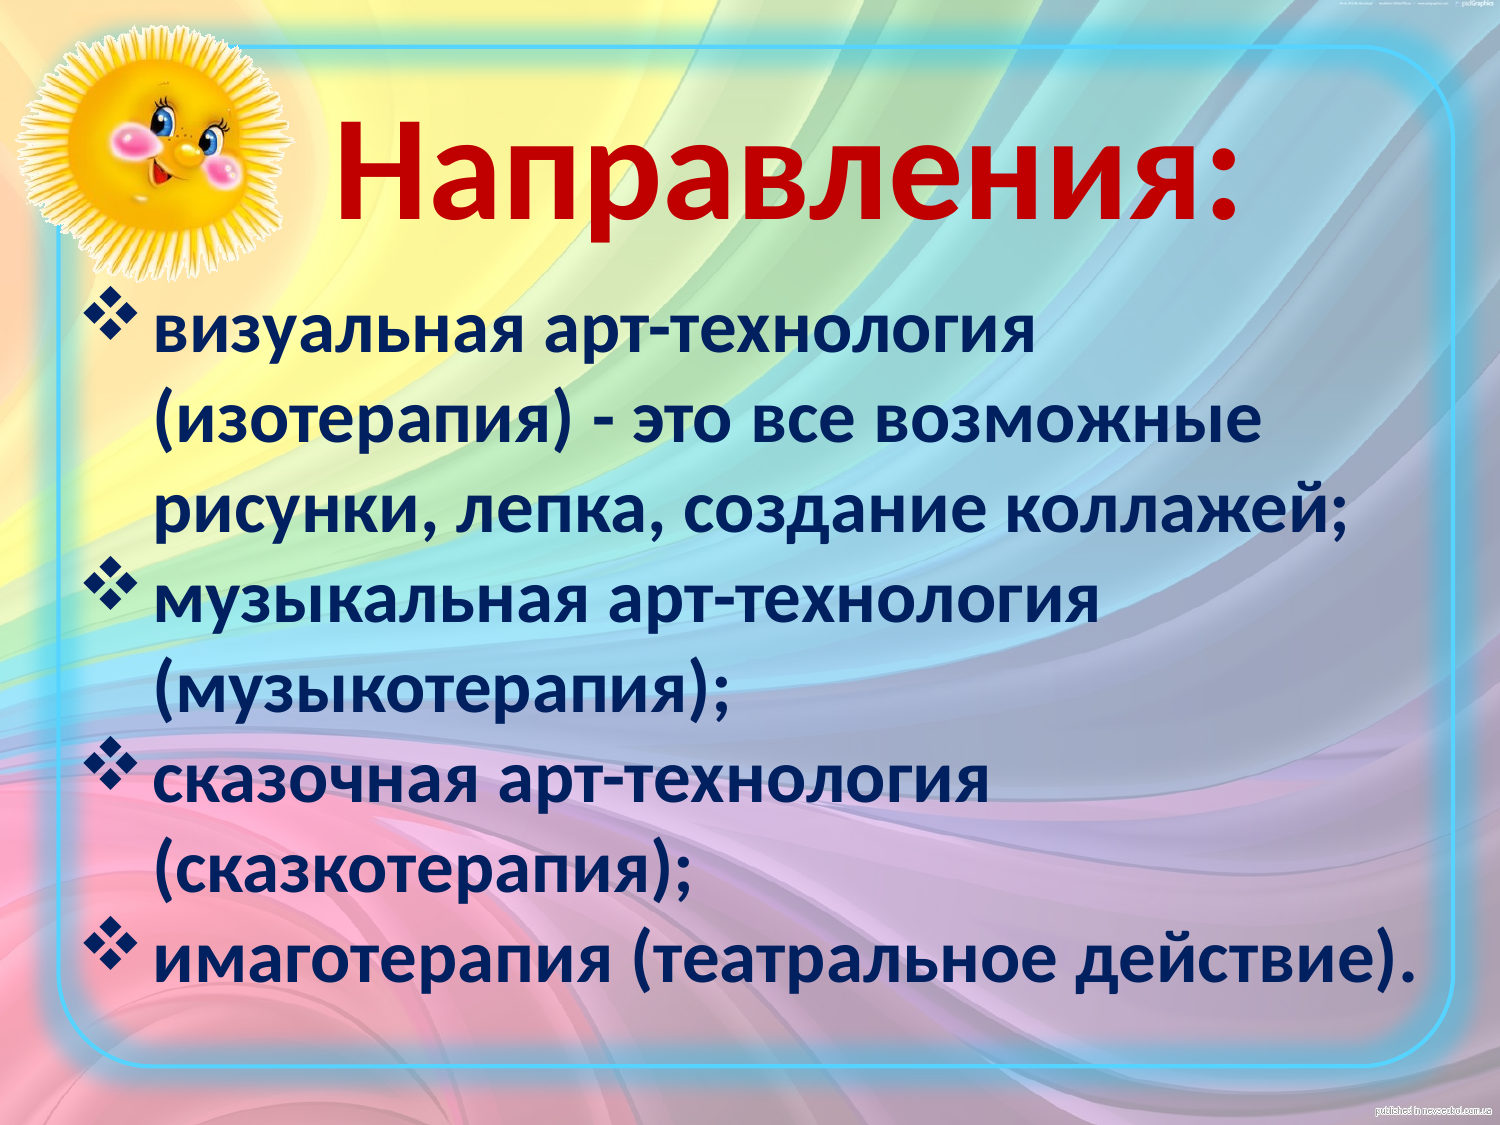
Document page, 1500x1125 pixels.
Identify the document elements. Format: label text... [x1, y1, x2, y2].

text_box Направления: визуальная арт-технология (изотерапия) - это все возможные рисунки, лепка, создание коллажей; музыкальная арт-технология (музыкотерапия); сказочная арт-технология (сказкотерапия); имаготерапия (театральное действие). [62, 62, 1450, 1110]
picture [11, 11, 340, 340]
